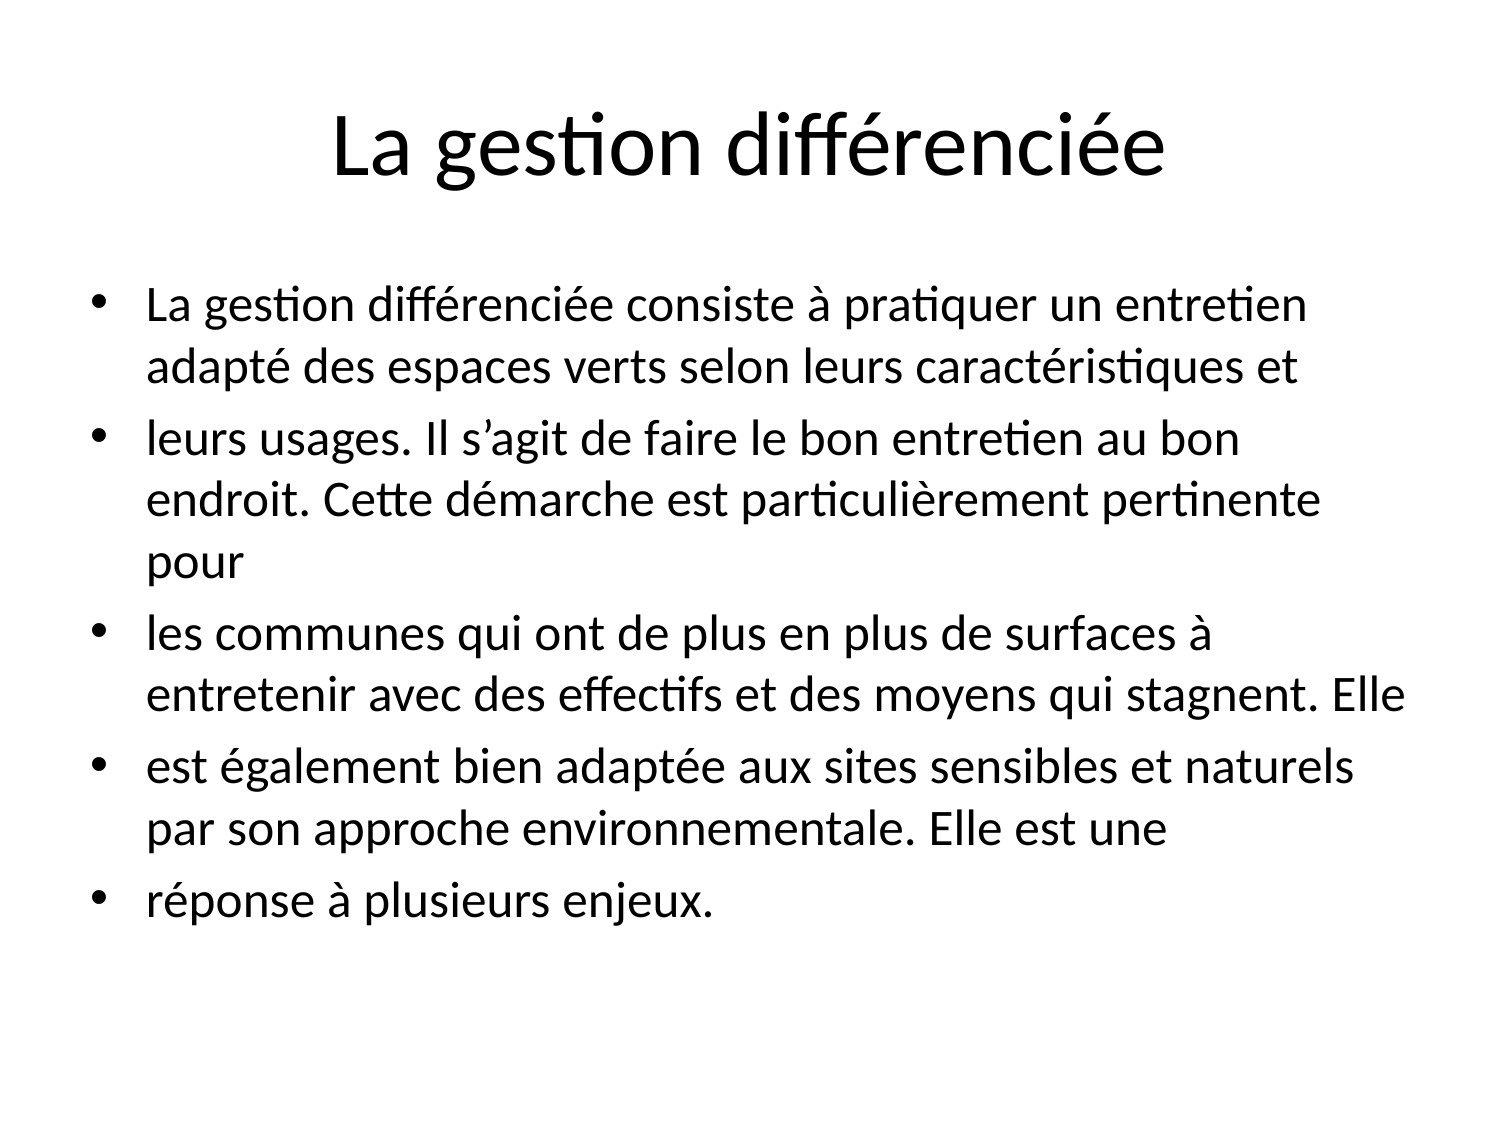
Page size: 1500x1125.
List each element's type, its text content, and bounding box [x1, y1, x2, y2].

list La gestion différenciée consiste à pratiquer un entretien adapté des espaces verts selon leurs caractéristiques et leurs usages. Il s’agit de faire le bon entretien au bon endroit. Cette démarche est particulièrement pertinente pour les communes qui ont de plus en plus de surfaces à entretenir avec des effectifs et des moyens qui stagnent. Elle est également bien adaptée aux sites sensibles et naturels par son approche environnementale. Elle est une réponse à plusieurs enjeux. [75, 262, 1425, 1005]
title La gestion différenciée [75, 45, 1425, 233]
